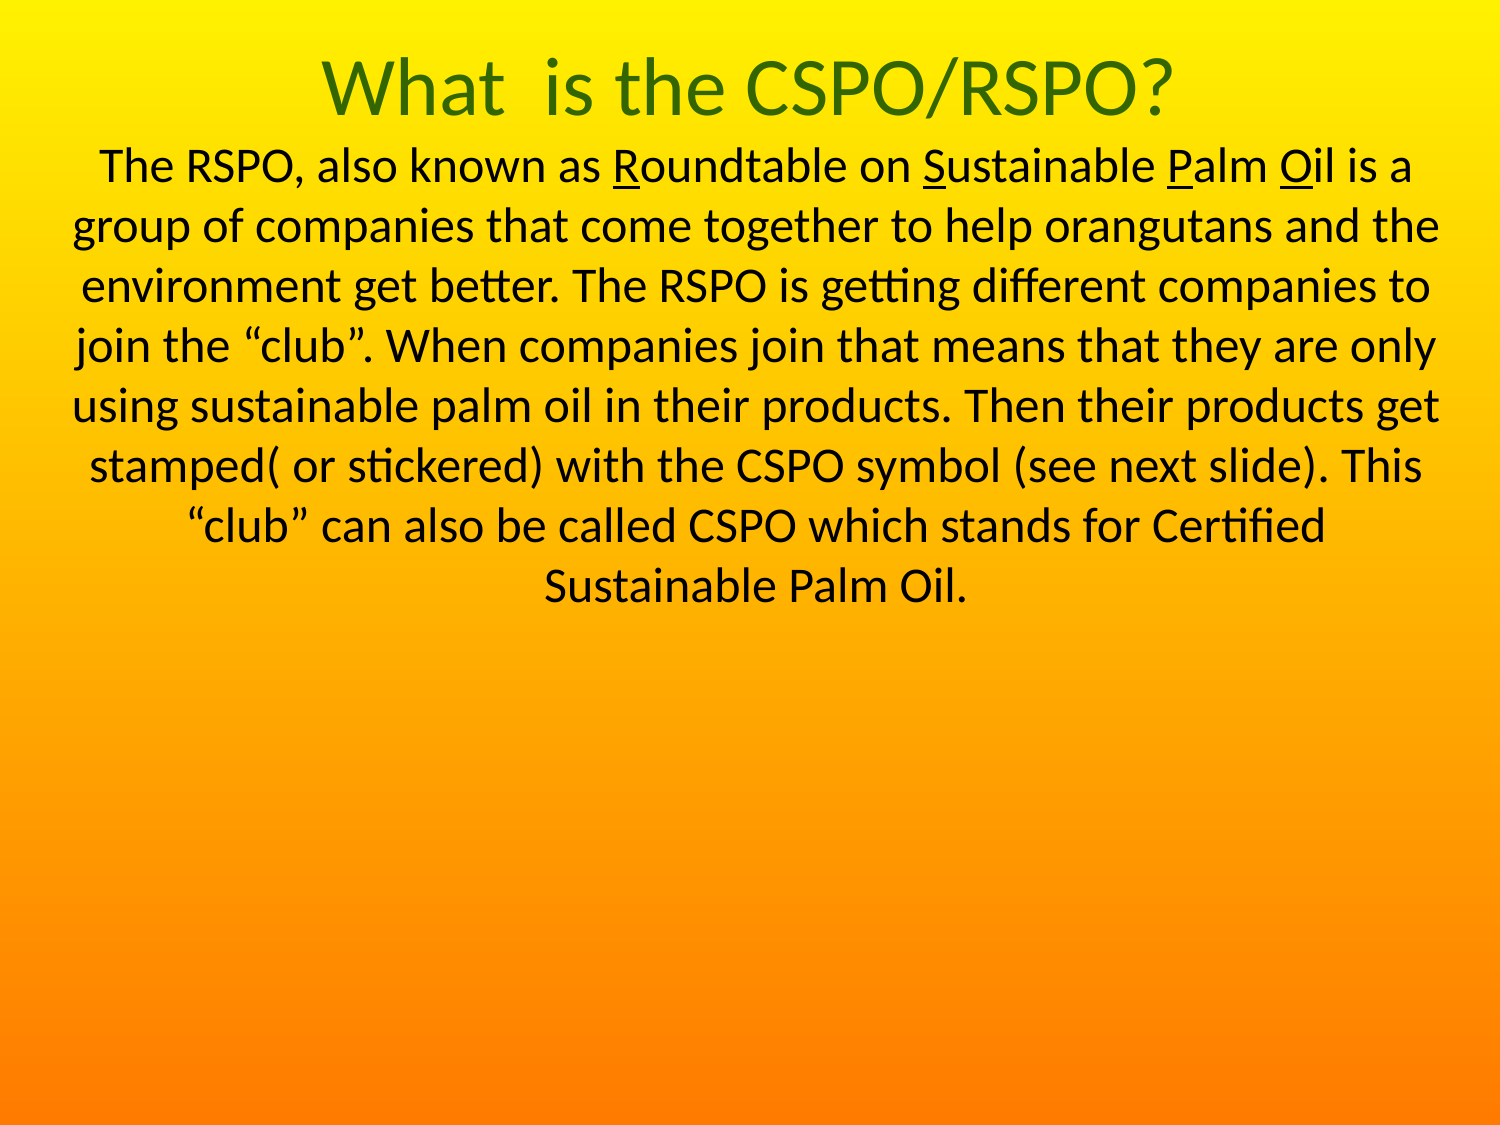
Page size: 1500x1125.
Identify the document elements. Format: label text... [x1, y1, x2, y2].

text_box The RSPO, also known as Roundtable on Sustainable Palm Oil is a group of companies that come together to help orangutans and the environment get better. The RSPO is getting different companies to join the “club”. When companies join that means that they are only using sustainable palm oil in their products. Then their products get stamped( or stickered) with the CSPO symbol (see next slide). This “club” can also be called CSPO which stands for Certified Sustainable Palm Oil. [49, 124, 1463, 620]
text_box What is the CSPO/RSPO? [112, 24, 1388, 124]
